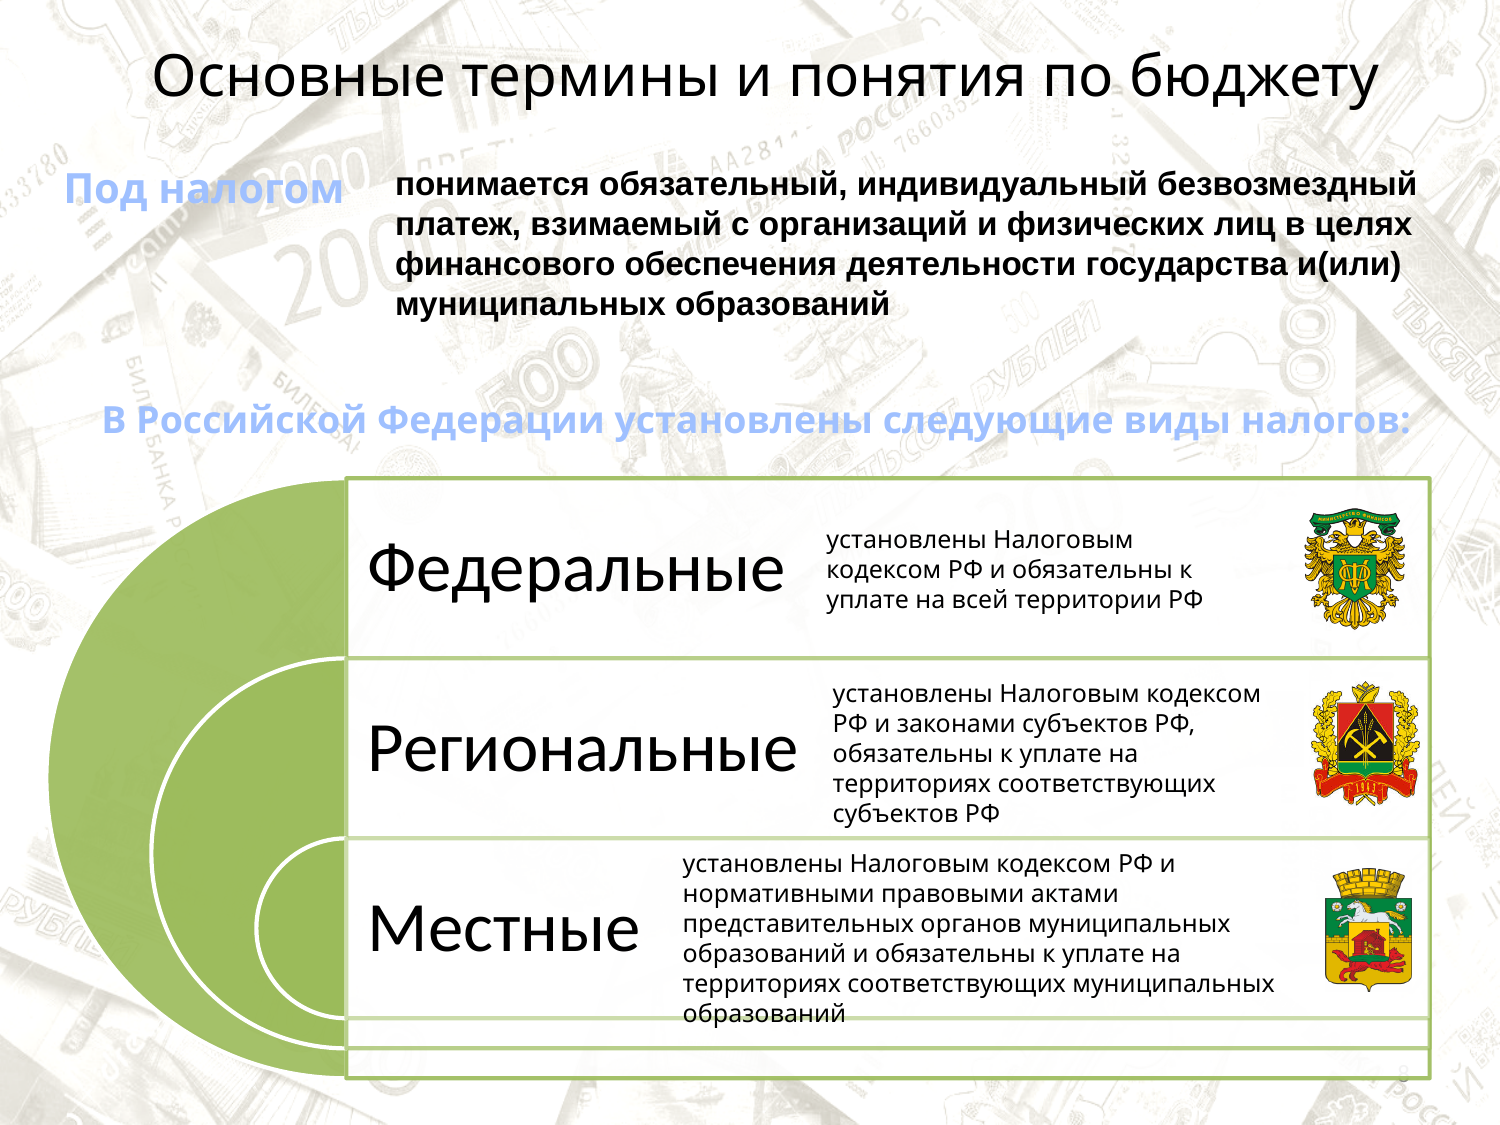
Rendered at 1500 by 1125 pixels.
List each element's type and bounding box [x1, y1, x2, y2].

text_box [60, 478, 1445, 1079]
picture [0, 0, 1500, 1125]
